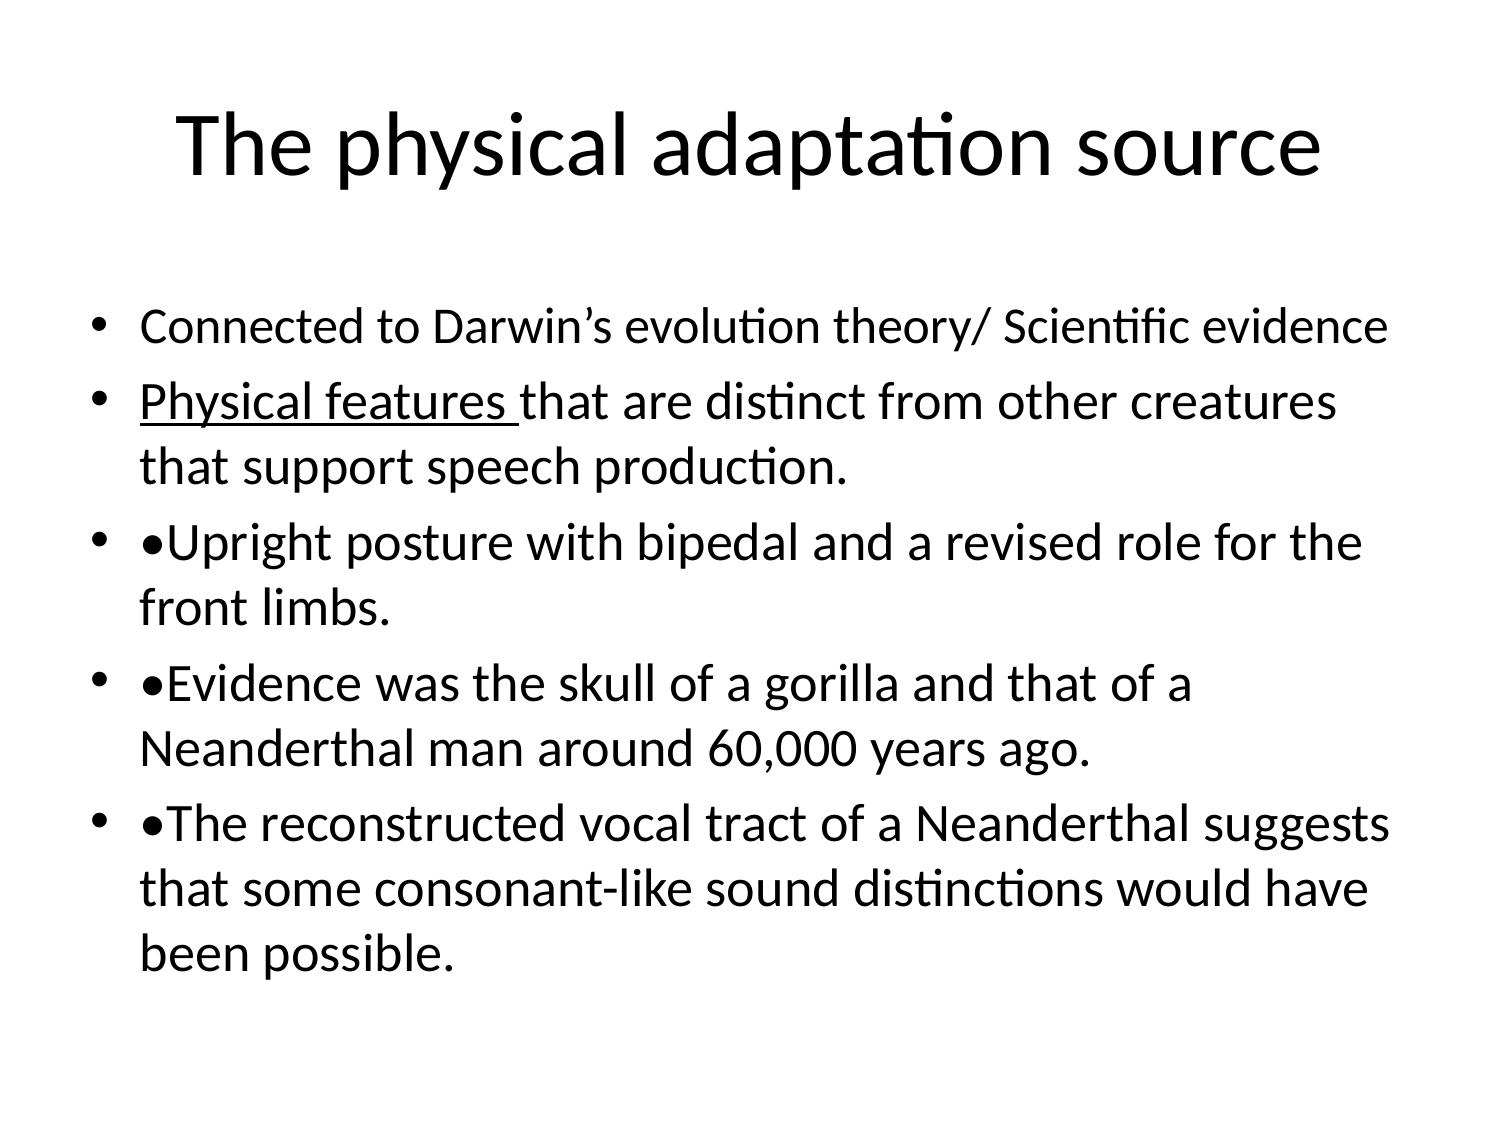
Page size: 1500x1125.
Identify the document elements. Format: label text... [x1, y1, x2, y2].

title The physical adaptation source [75, 45, 1425, 224]
list Connected to Darwin’s evolution theory/ Scientific evidence Physical features that are distinct from other creatures that support speech production. •Upright posture with bipedal and a revised role for the front limbs. •Evidence was the skull of a gorilla and that of a Neanderthal man around 60,000 years ago. •The reconstructed vocal tract of a Neanderthal suggests that some consonant-like sound distinctions would have been possible. [75, 224, 1425, 1063]
